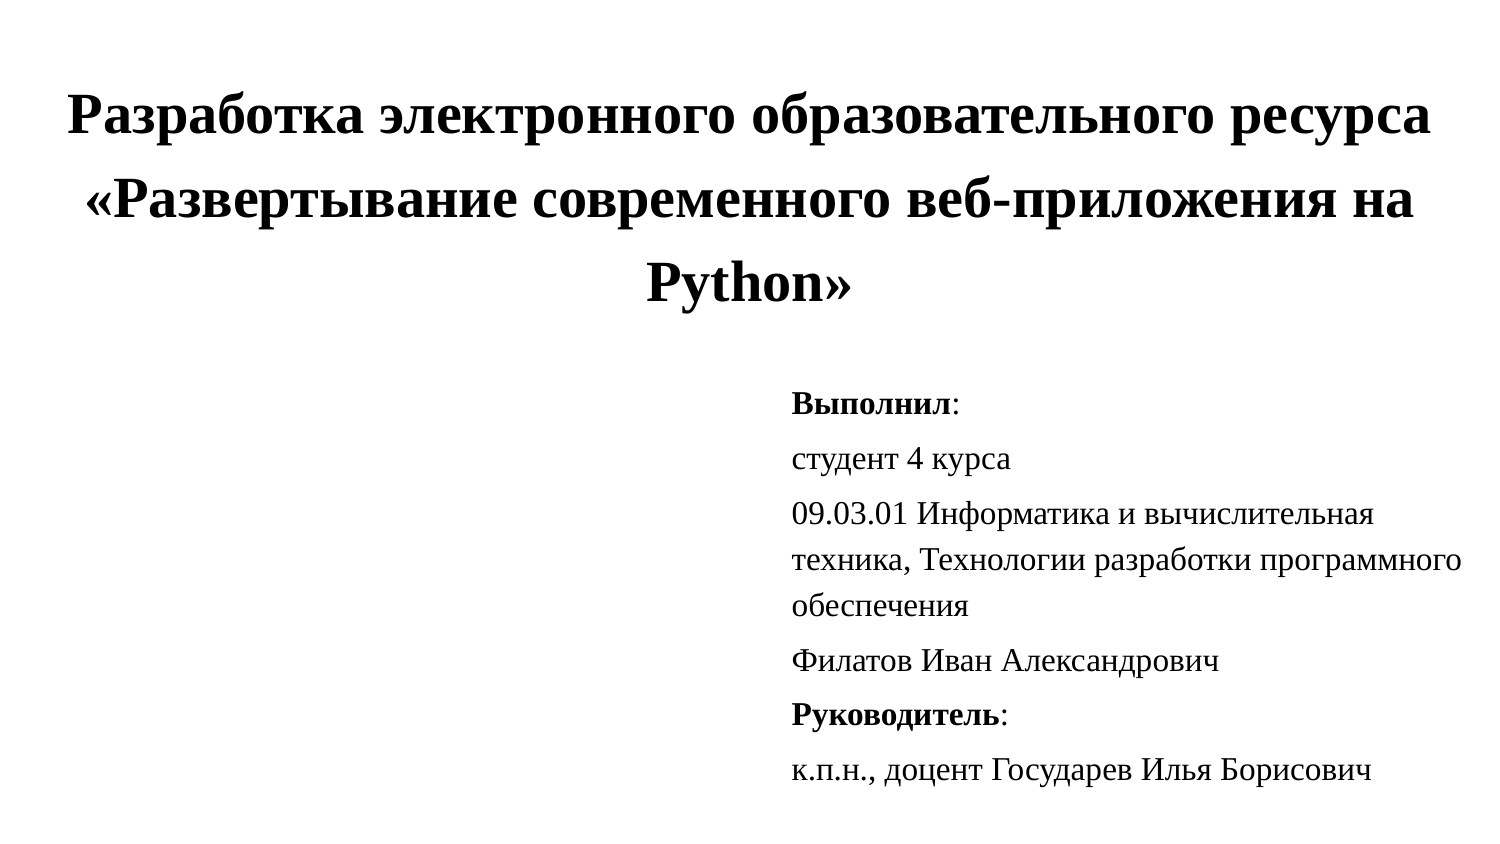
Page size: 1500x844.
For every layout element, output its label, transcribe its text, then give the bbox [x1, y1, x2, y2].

title Разработка электронного образовательного ресурса «Развертывание современного веб-приложения на Python» [51, 137, 1449, 328]
subtitle Выполнил: студент 4 курса 09.03.01 Информатика и вычислительная техника, Технологии разработки программного обеспечения Филатов Иван Александрович Руководитель: к.п.н., доцент Государев Илья Борисович [776, 360, 1500, 811]
